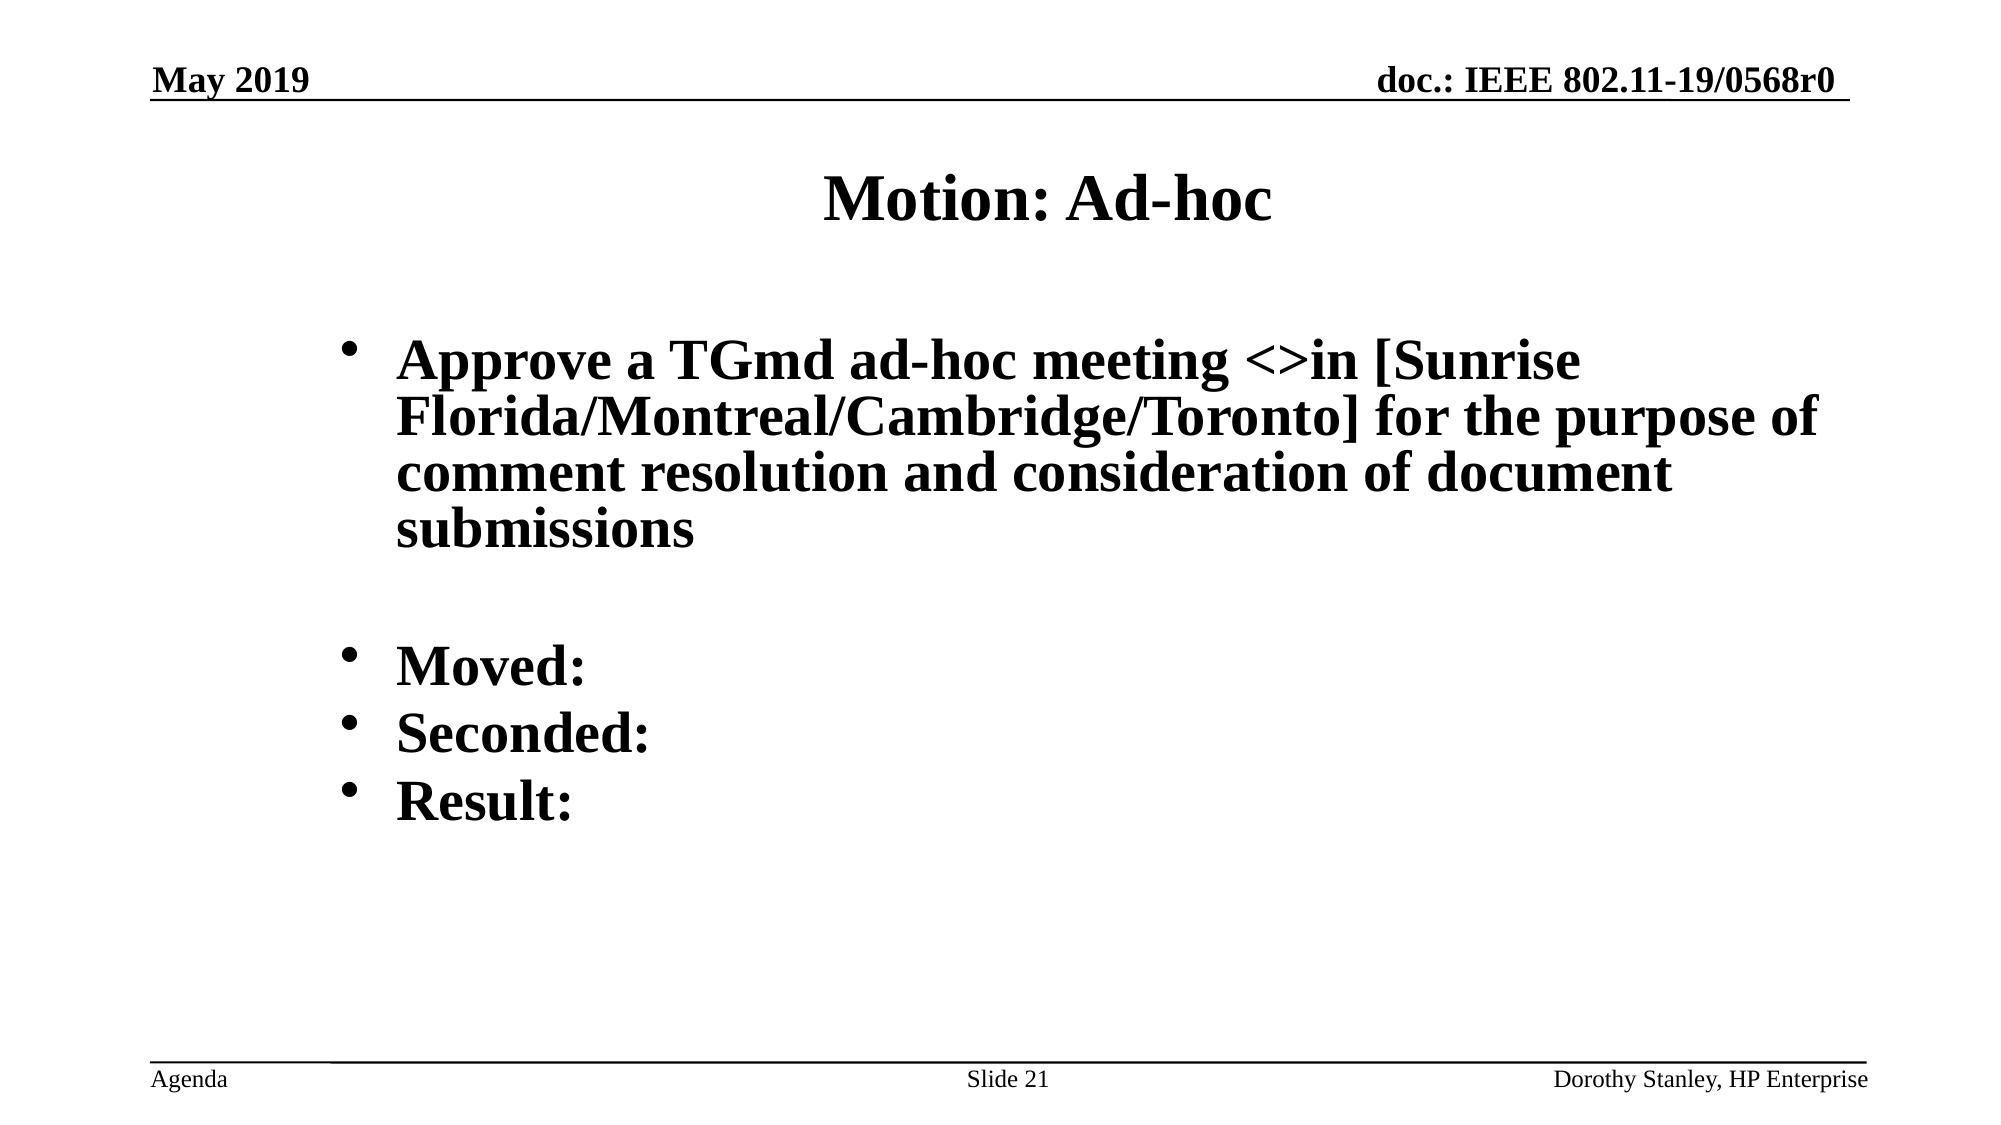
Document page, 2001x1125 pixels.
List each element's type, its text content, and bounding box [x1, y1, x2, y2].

list Approve a TGmd ad-hoc meeting <>in [Sunrise Florida/Montreal/Cambridge/Toronto] for the purpose of comment resolution and consideration of document submissions Moved: Seconded: Result: [324, 327, 1880, 1078]
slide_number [152, 54, 567, 100]
slide_number Slide 21 [966, 1078, 1051, 1093]
footer Dorothy Stanley, HP Enterprise [1549, 1078, 1869, 1093]
title Motion: Ad-hoc [300, 106, 1797, 281]
